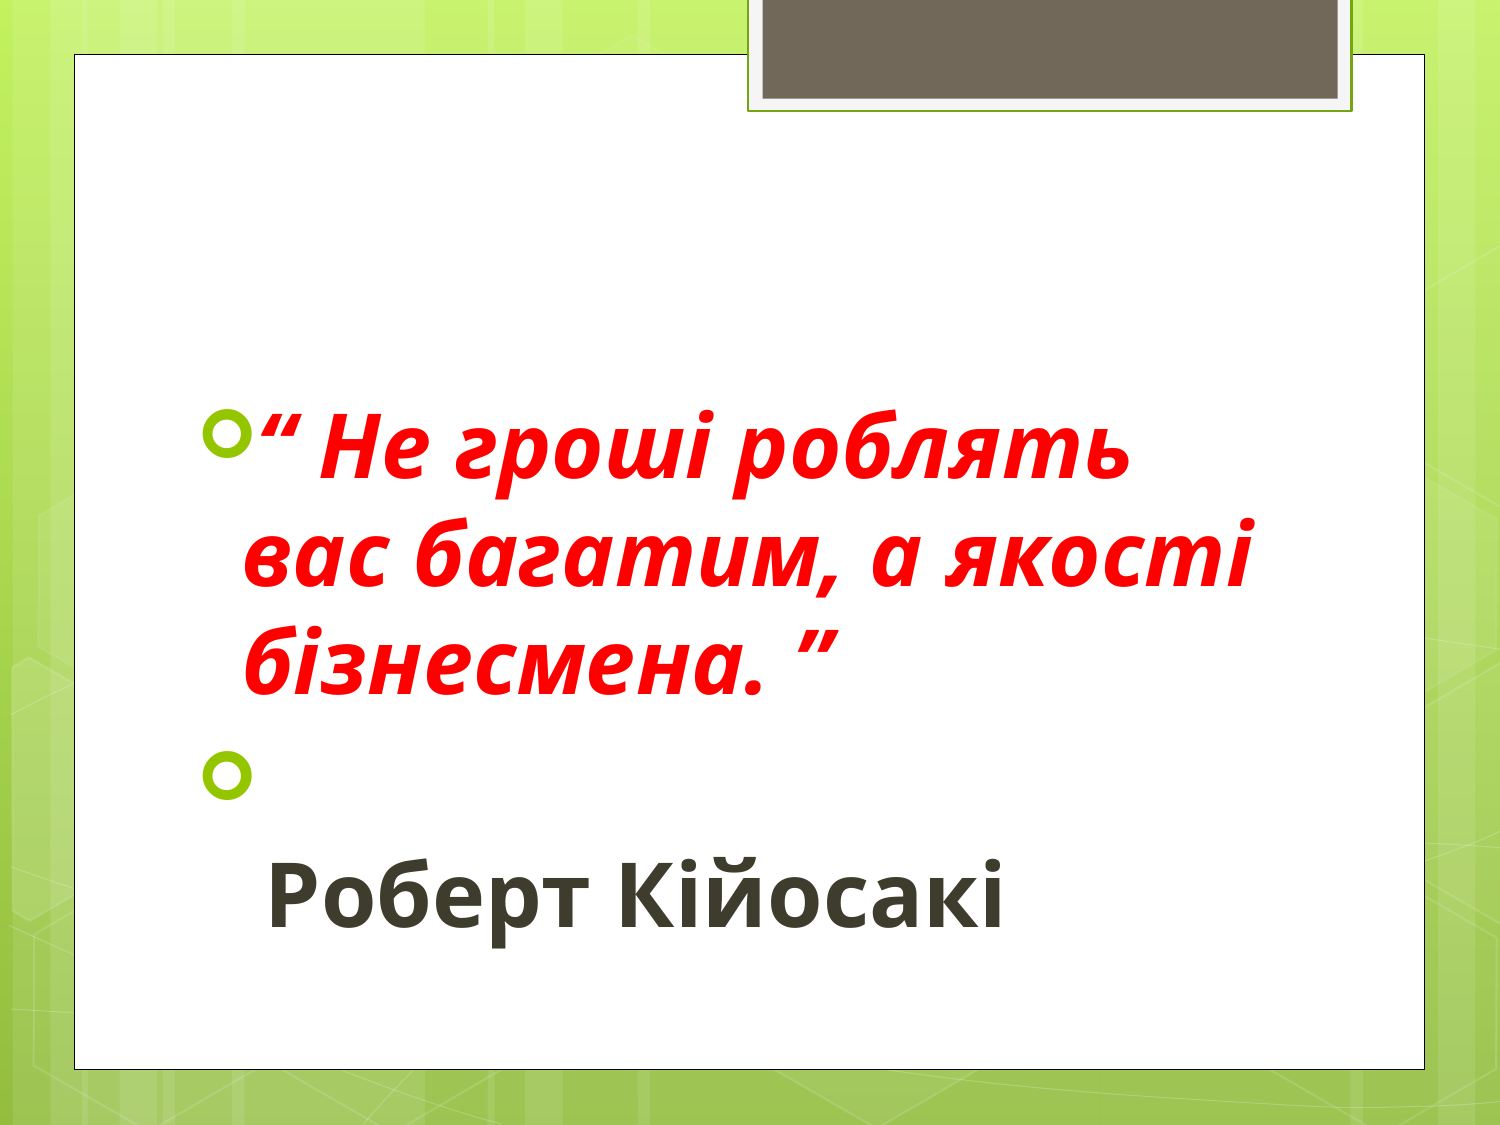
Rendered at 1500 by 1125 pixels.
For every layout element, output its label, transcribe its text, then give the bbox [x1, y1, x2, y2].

list “ Не гроші роблять вас багатим, а якості бізнесмена. ” Роберт Кійосакі [171, 381, 1283, 957]
